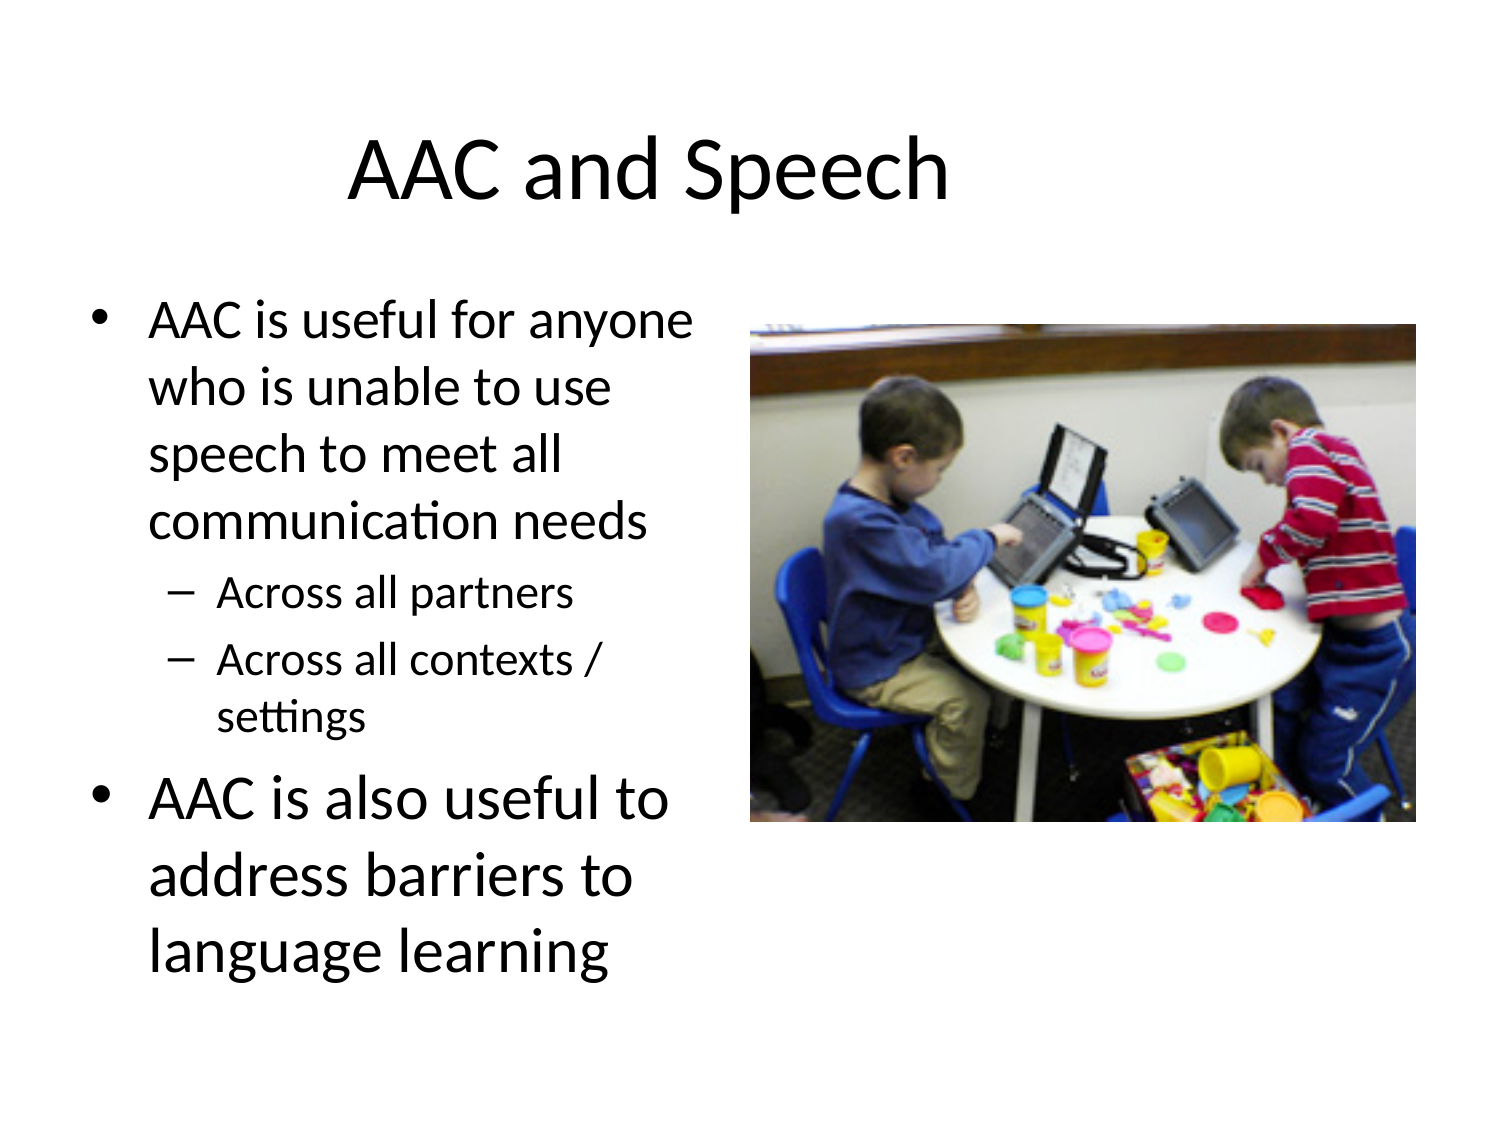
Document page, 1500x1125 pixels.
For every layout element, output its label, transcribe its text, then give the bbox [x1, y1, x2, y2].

list AAC is useful for anyone who is unable to use speech to meet all communication needs Across all partners Across all contexts / settings AAC is also useful to address barriers to language learning [75, 275, 713, 1013]
title AAC and Speech [75, 75, 1225, 250]
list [749, 324, 1416, 823]
